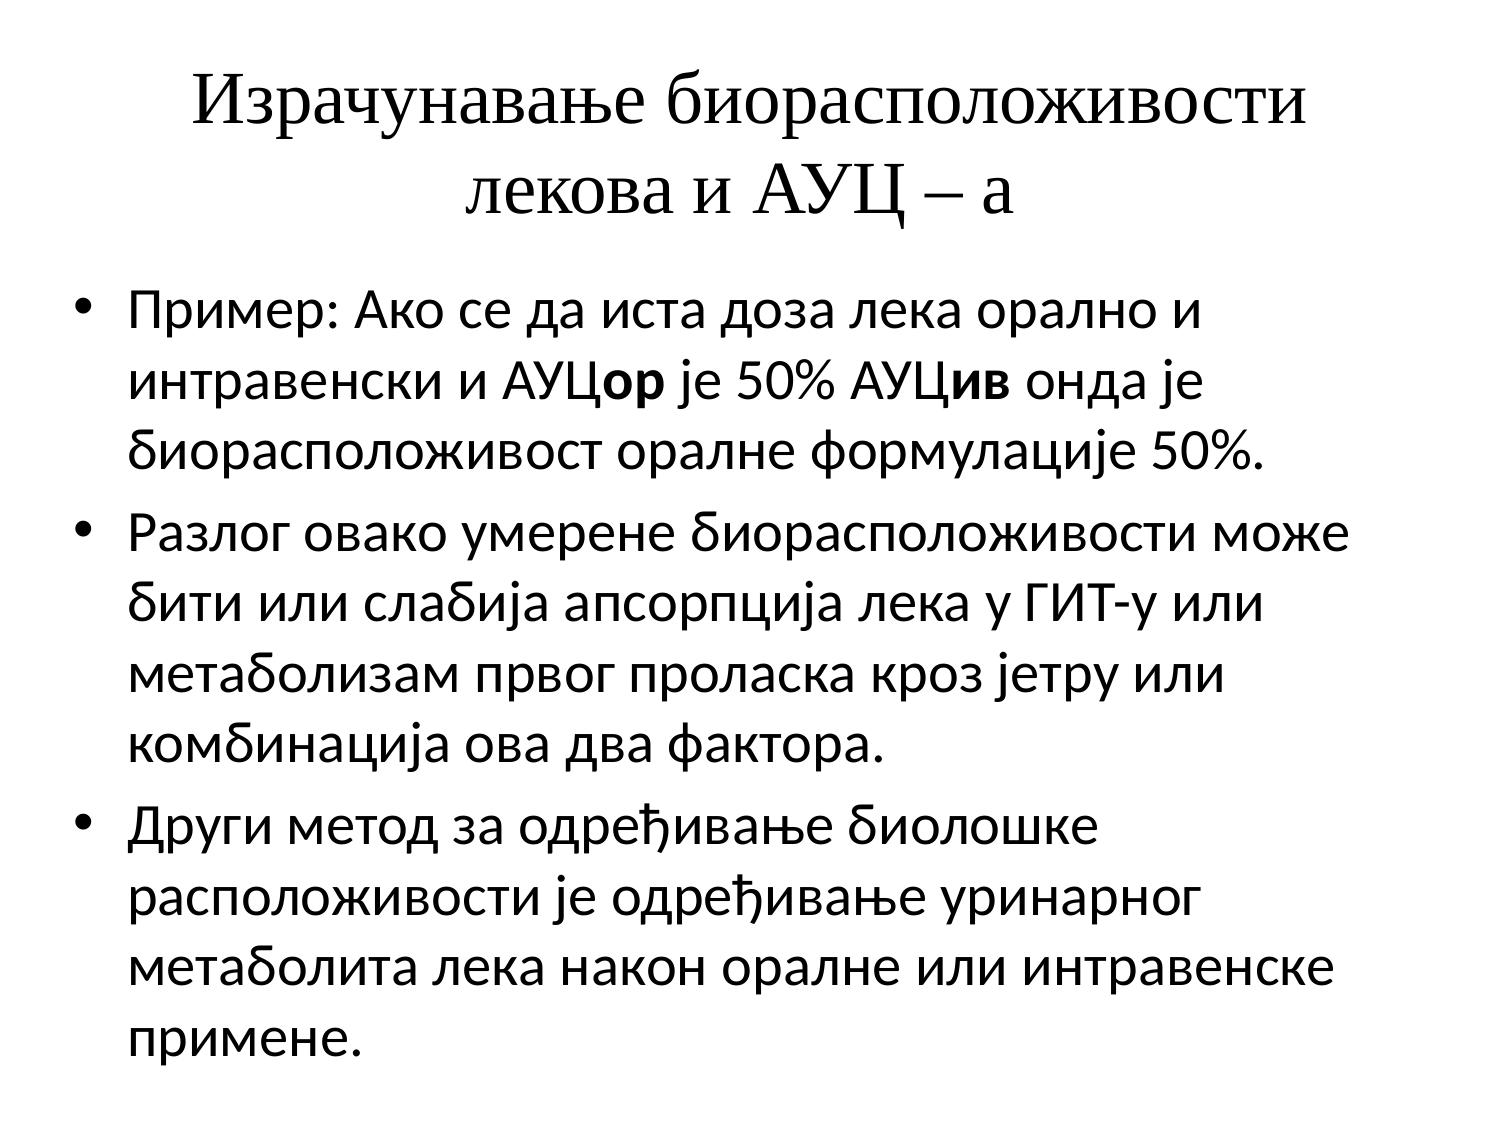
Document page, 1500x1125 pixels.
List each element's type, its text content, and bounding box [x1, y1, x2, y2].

title Израчунавање биорасположивости лекова и АУЦ – а [75, 45, 1425, 233]
list Пример: Ако се да иста доза лека орално и интравенски и АУЦор је 50% АУЦив онда је биорасположивост оралне формулације 50%. Разлог овако умерене биорасположивости може бити или слабија апсорпција лека у ГИТ-у или метаболизам првог проласка кроз јетру или комбинација ова два фактора. Други метод за одређивање биолошке расположивости је одређивање уринарног метаболита лека након оралне или интравенске примене. [58, 262, 1442, 1079]
